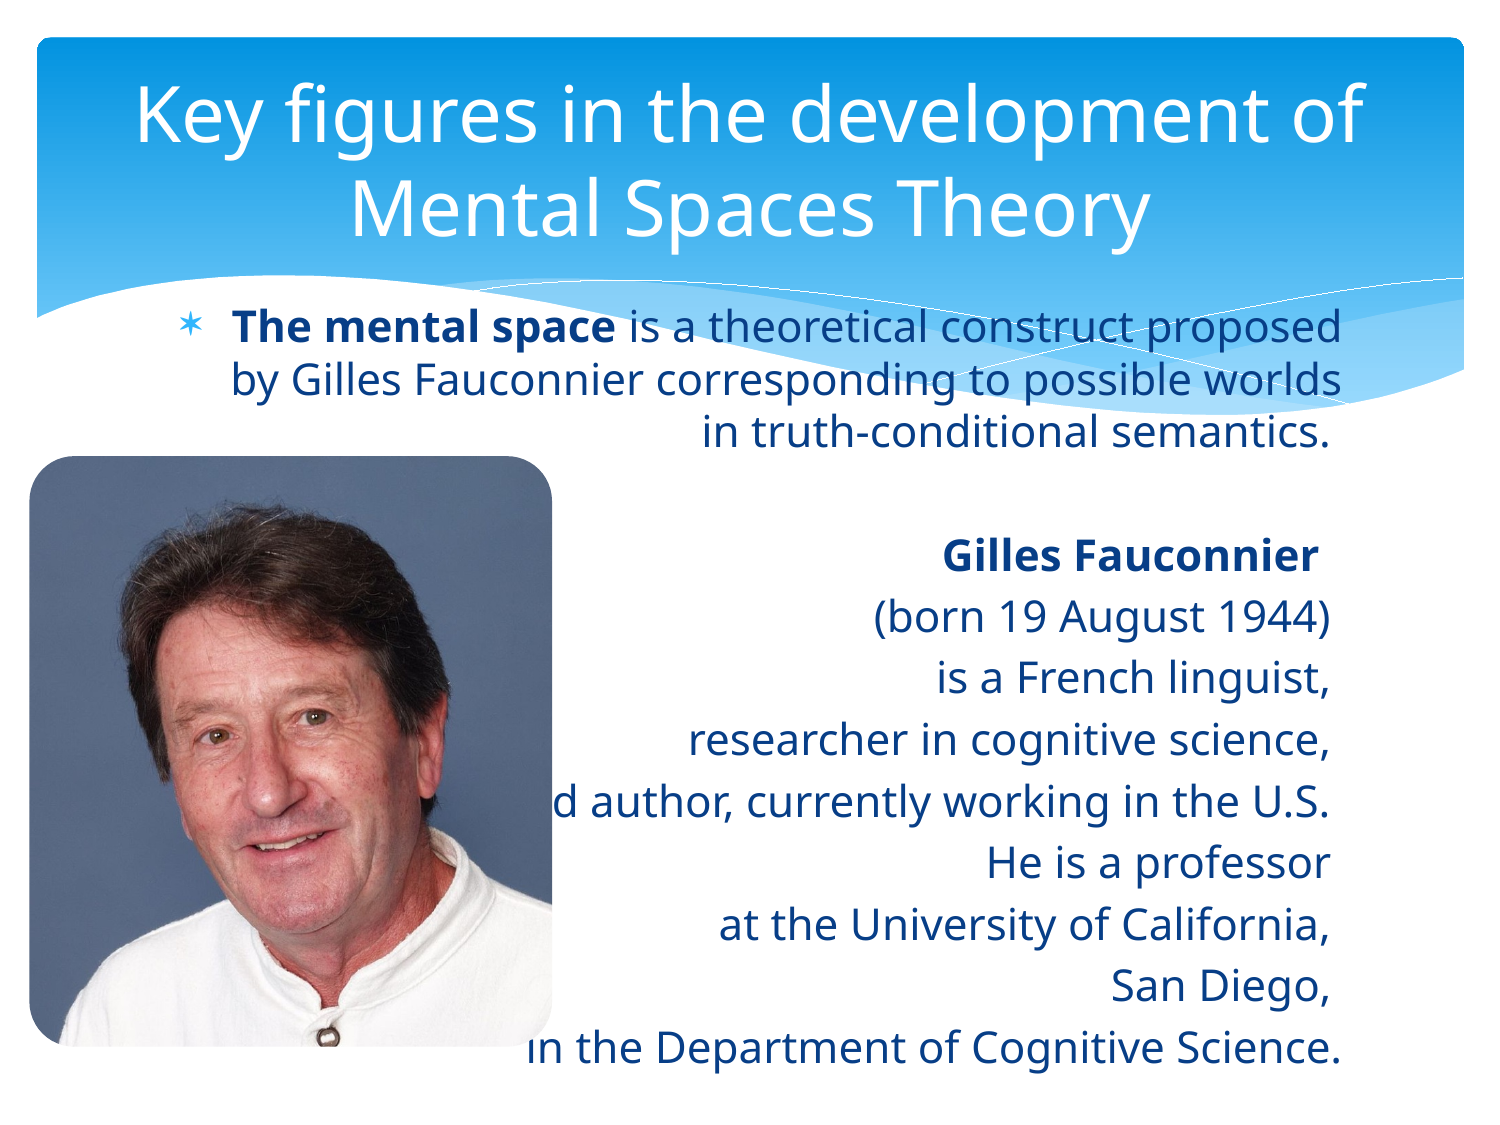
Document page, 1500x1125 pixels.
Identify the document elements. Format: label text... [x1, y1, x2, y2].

list The mental space is a theoretical construct proposed by Gilles Fauconnier corresponding to possible worlds in truth-conditional semantics. Gilles Fauconnier (born 19 August 1944) is a French linguist, researcher in cognitive science, and author, currently working in the U.S. He is a professor at the University of California, San Diego, in the Department of Cognitive Science. [143, 290, 1359, 1083]
picture [29, 455, 553, 1047]
title Key figures in the development of Mental Spaces Theory [75, 55, 1425, 261]
